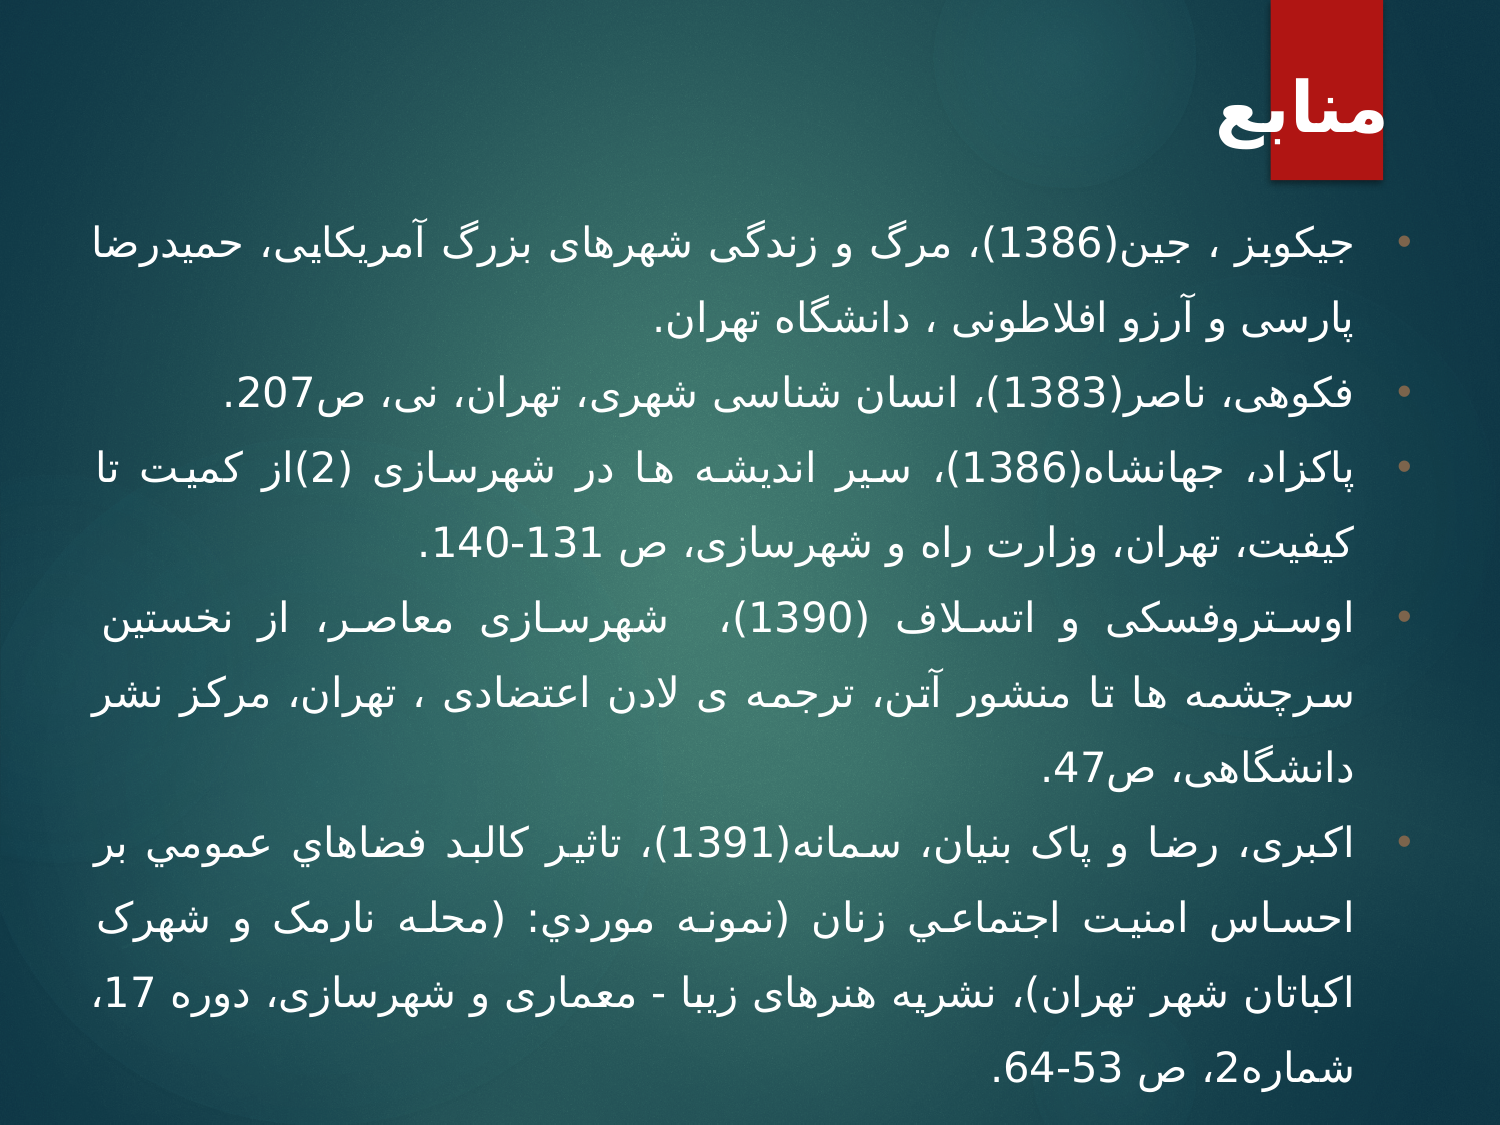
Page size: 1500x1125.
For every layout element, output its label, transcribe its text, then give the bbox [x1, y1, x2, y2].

text_box منابع [1023, 54, 1405, 154]
text_box جیکوبز ، جین(1386)، مرگ و زندگی شهرهای بزرگ آمریکایی، حمیدرضا پارسی و آرزو افلاطونی ، دانشگاه تهران. فکوهی، ناصر(1383)، انسان شناسی شهری، تهران، نی، ص207. پاکزاد، جهانشاه(1386)، سیر اندیشه ها در شهرسازی (2)از کمیت تا کیفیت، تهران، وزارت راه و شهرسازی، ص 131-140. اوستروفسکی و اتسلاف (1390)، شهرسازی معاصر، از نخستین سرچشمه ها تا منشور آتن، ترجمه ی لادن اعتضادی ، تهران، مرکز نشر دانشگاهی، ص47. اکبری، رضا و پاک بنیان، سمانه(1391)، تاثير کالبد فضاهاي عمومي بر احساس امنيت اجتماعي زنان (نمونه موردي: (محله نارمک و شهرک اکباتان شهر تهران)، نشریه هنرهای زیبا - معماری و شهرسازی، دوره 17، شماره2، ص 53-64. [75, 183, 1427, 1099]
